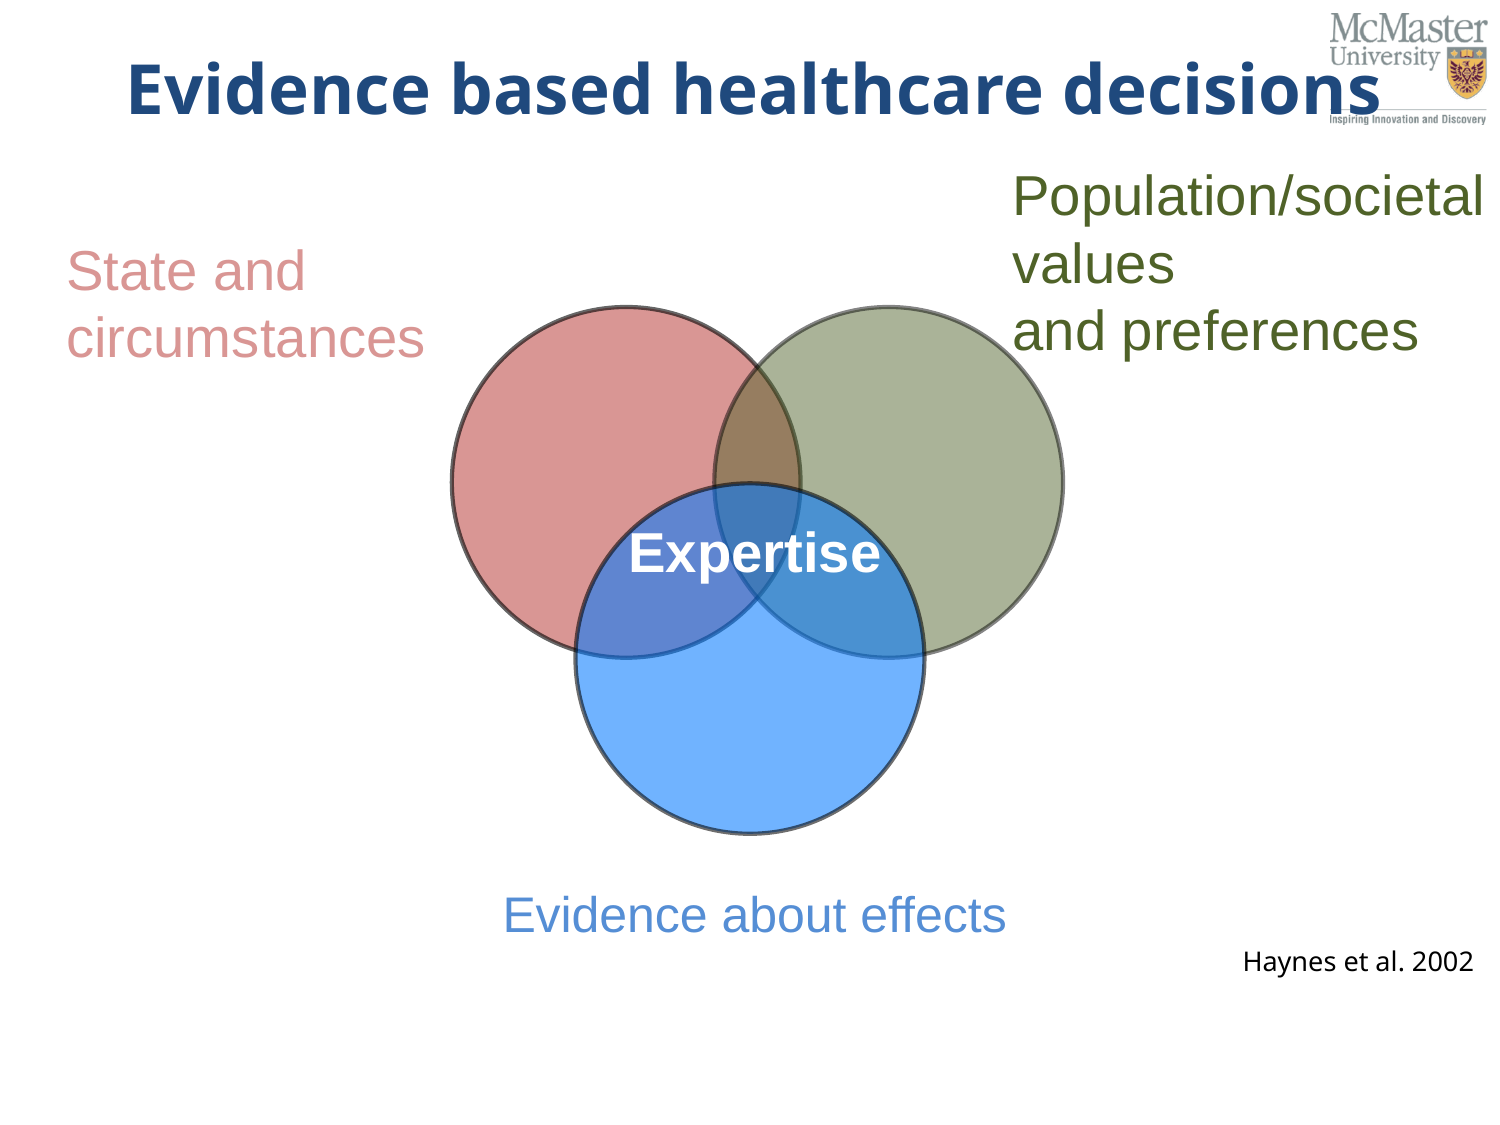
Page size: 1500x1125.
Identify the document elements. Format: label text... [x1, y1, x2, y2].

picture [1329, 12, 1488, 125]
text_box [65, 158, 1488, 985]
title Evidence based healthcare decisions [87, 37, 1425, 136]
